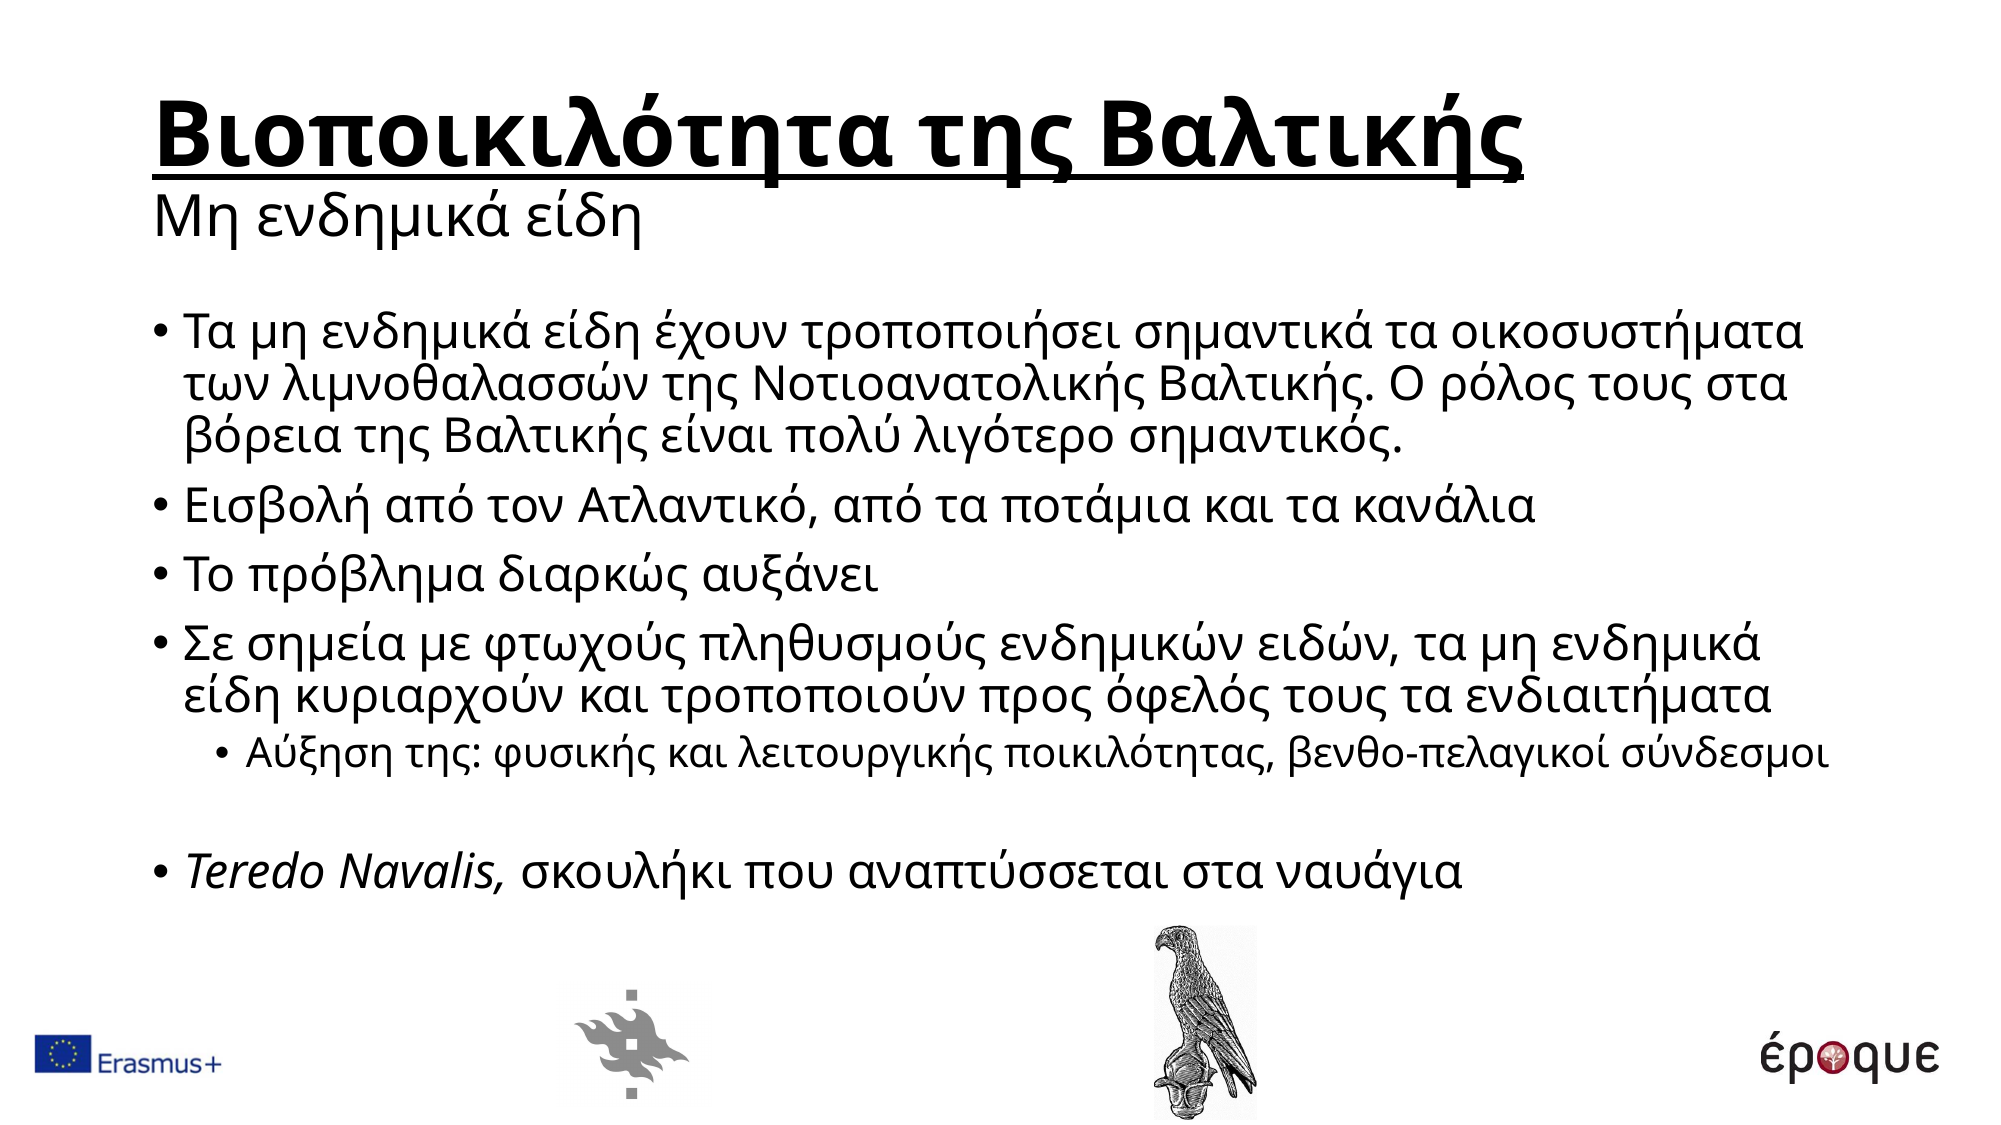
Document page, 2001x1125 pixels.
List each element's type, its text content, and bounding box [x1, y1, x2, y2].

picture [556, 981, 712, 1107]
picture [1761, 1031, 1939, 1084]
list Τα μη ενδημικά είδη έχουν τροποποιήσει σημαντικά τα οικοσυστήματα των λιμνοθαλασσών της Νοτιοανατολικής Βαλτικής. Ο ρόλος τους στα βόρεια της Βαλτικής είναι πολύ λιγότερο σημαντικός. Εισβολή από τον Ατλαντικό, από τα ποτάμια και τα κανάλια Το πρόβλημα διαρκώς αυξάνει Σε σημεία με φτωχούς πληθυσμούς ενδημικών ειδών, τα μη ενδημικά είδη κυριαρχούν και τροποποιούν προς όφελός τους τα ενδιαιτήματα Αύξηση της: φυσικής και λειτουργικής ποικιλότητας, βενθο-πελαγικοί σύνδεσμοι Teredo Navalis, σκουλήκι που αναπτύσσεται στα ναυάγια [137, 299, 1863, 1014]
picture [33, 1024, 223, 1084]
picture [1154, 925, 1258, 1120]
title Bιοποικιλότητα της Βαλτικής Μη ενδημικά είδη [137, 59, 1863, 278]
